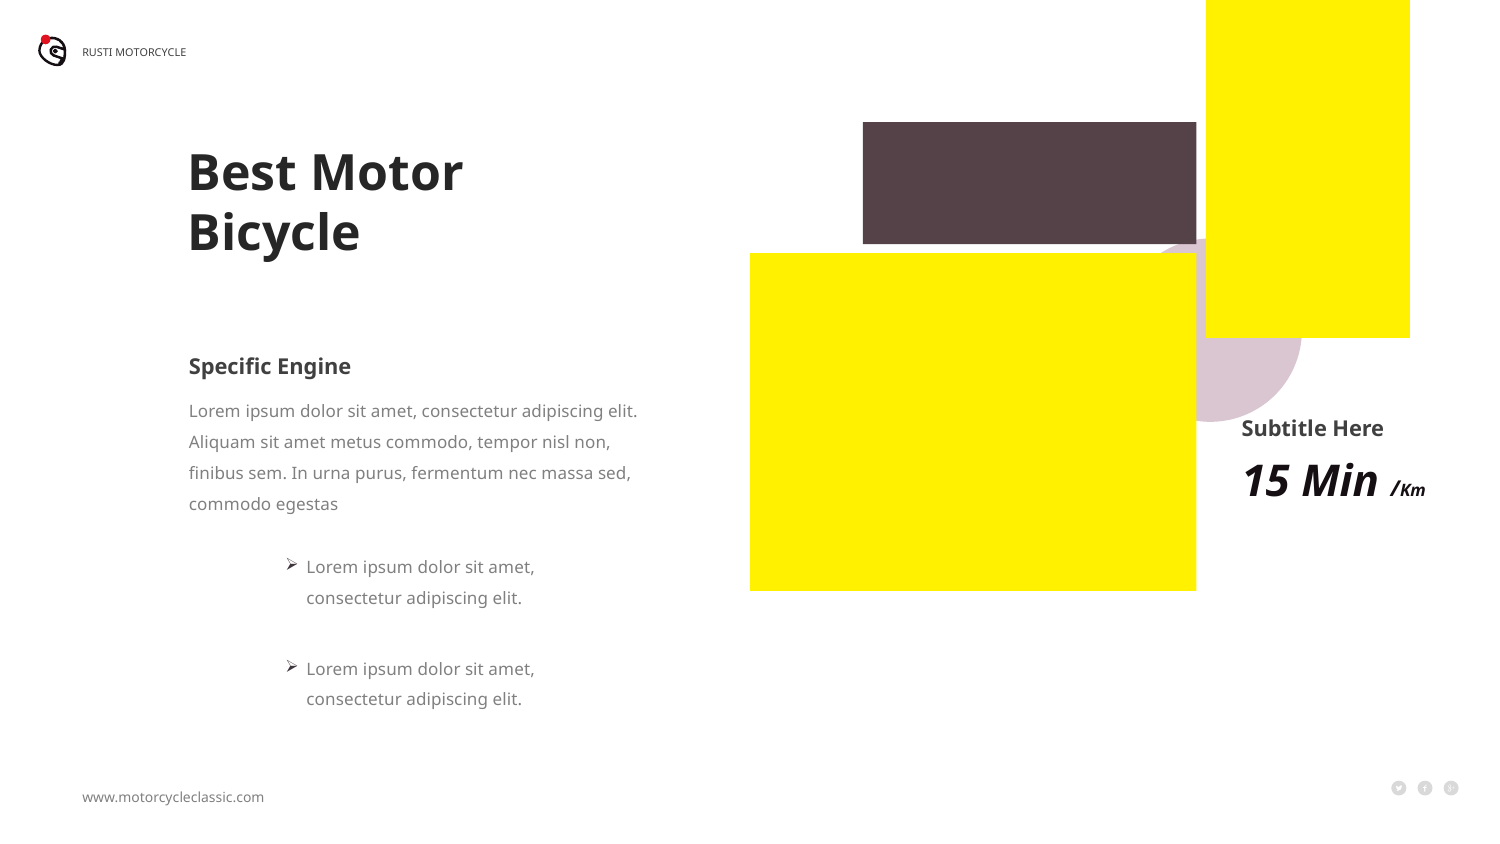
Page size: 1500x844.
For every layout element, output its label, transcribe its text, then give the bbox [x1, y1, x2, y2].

text_box Lorem ipsum dolor sit amet, consectetur adipiscing elit. Aliquam sit amet metus commodo, tempor nisl non, finibus sem. In urna purus, fermentum nec massa sed, commodo egestas [174, 382, 657, 522]
picture [749, 253, 1197, 591]
text_box Best Motor Bicycle [173, 132, 548, 268]
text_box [38, 34, 298, 67]
picture [1205, 0, 1410, 338]
text_box Subtitle Here [1226, 406, 1461, 444]
text_box [862, 121, 1197, 245]
text_box 15 Min /Km [1226, 444, 1483, 513]
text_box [1391, 780, 1459, 796]
text_box Lorem ipsum dolor sit amet, consectetur adipiscing elit. [270, 538, 600, 616]
text_box Lorem ipsum dolor sit amet, consectetur adipiscing elit. [270, 640, 600, 717]
text_box Specific Engine [174, 345, 408, 386]
text_box www.motorcycleclassic.com [67, 781, 345, 813]
